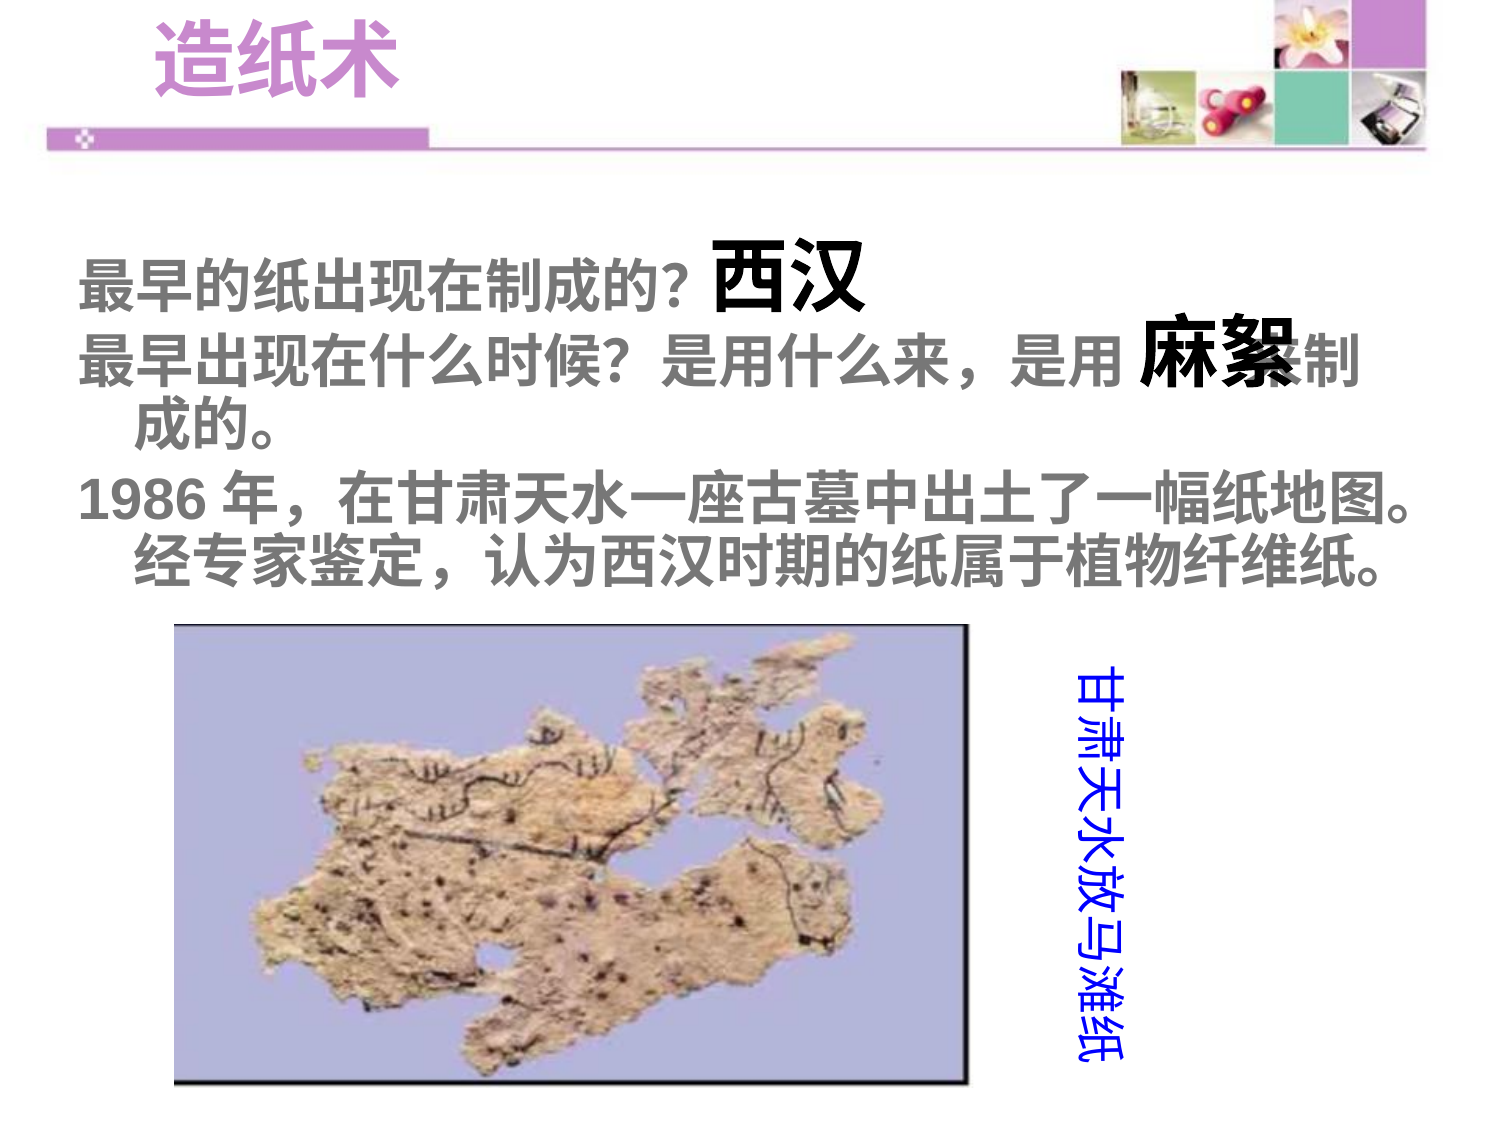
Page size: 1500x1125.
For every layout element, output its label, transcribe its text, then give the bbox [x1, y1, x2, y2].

list 最早的纸出现在制成的？ 最早出现在什么时候？是用什么来，是用 来制成的。 1986年，在甘肃天水一座古墓中出土了一幅纸地图。经专家鉴定，认为西汉时期的纸属于植物纤维纸。 [62, 249, 1413, 463]
picture [0, 0, 1500, 1125]
text_box 甘肃天水放马滩纸 [1049, 649, 1141, 1069]
title 造纸术 [137, 1, 738, 114]
